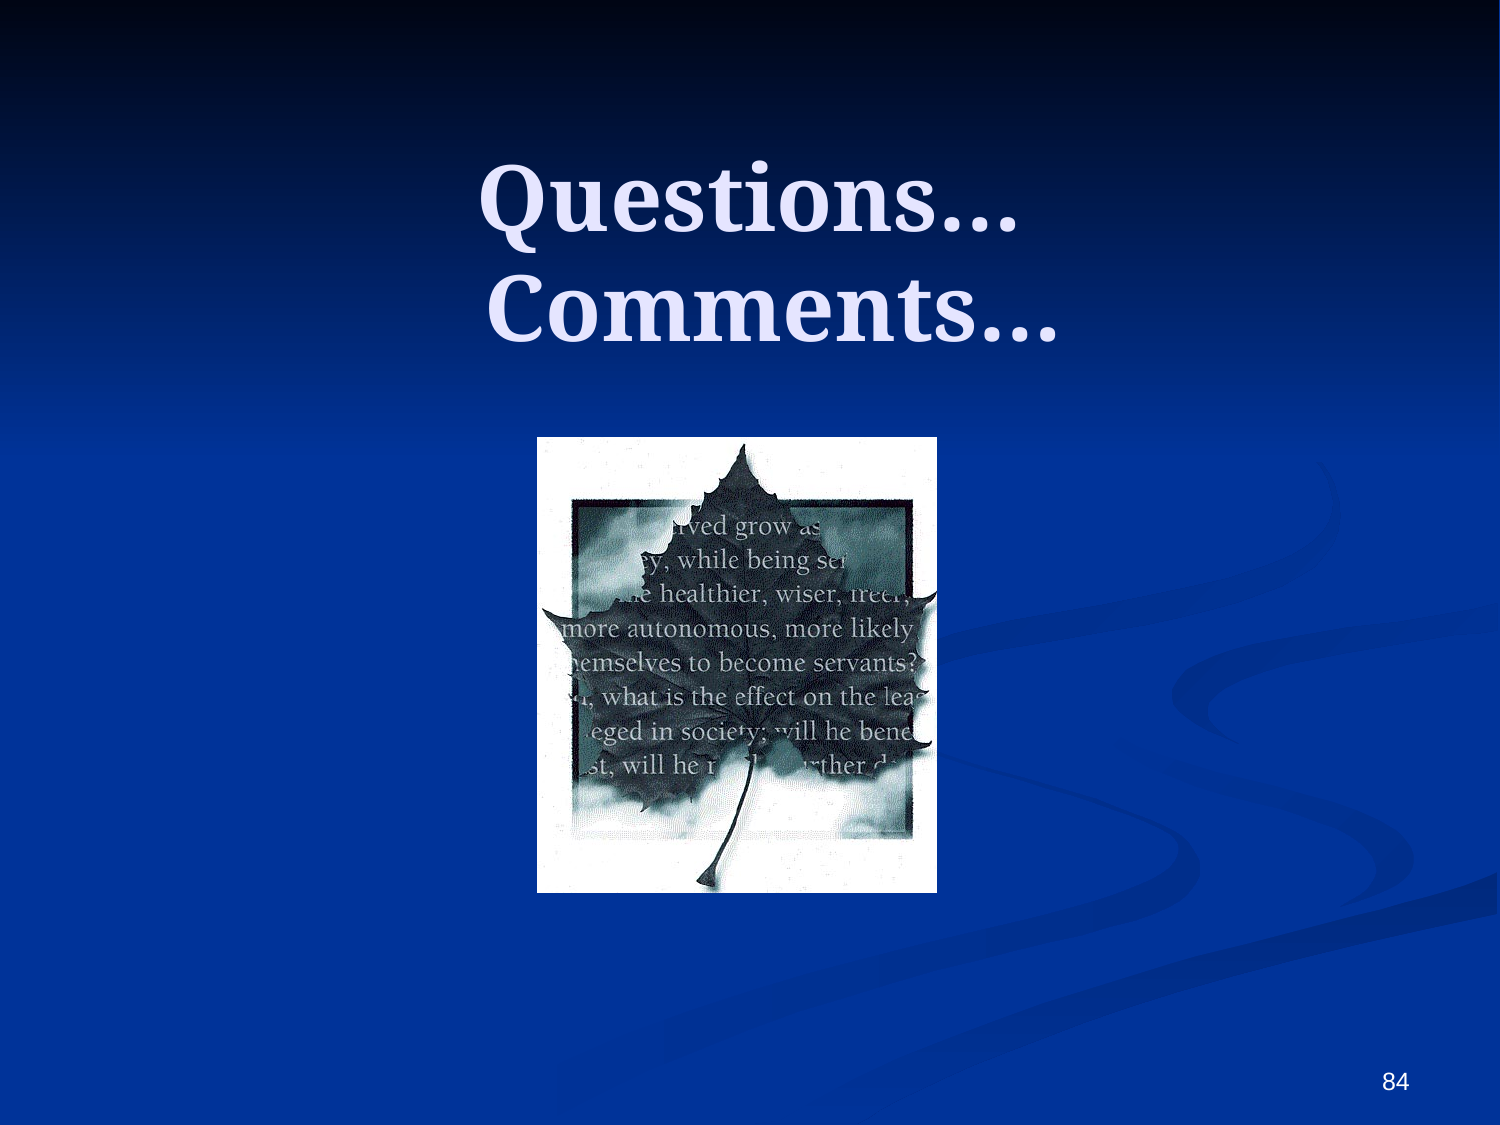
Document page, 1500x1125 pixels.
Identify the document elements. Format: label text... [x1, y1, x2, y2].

title Questions… Comments… [74, 112, 1426, 388]
slide_number 84 [1074, 1024, 1426, 1104]
picture [537, 437, 938, 893]
